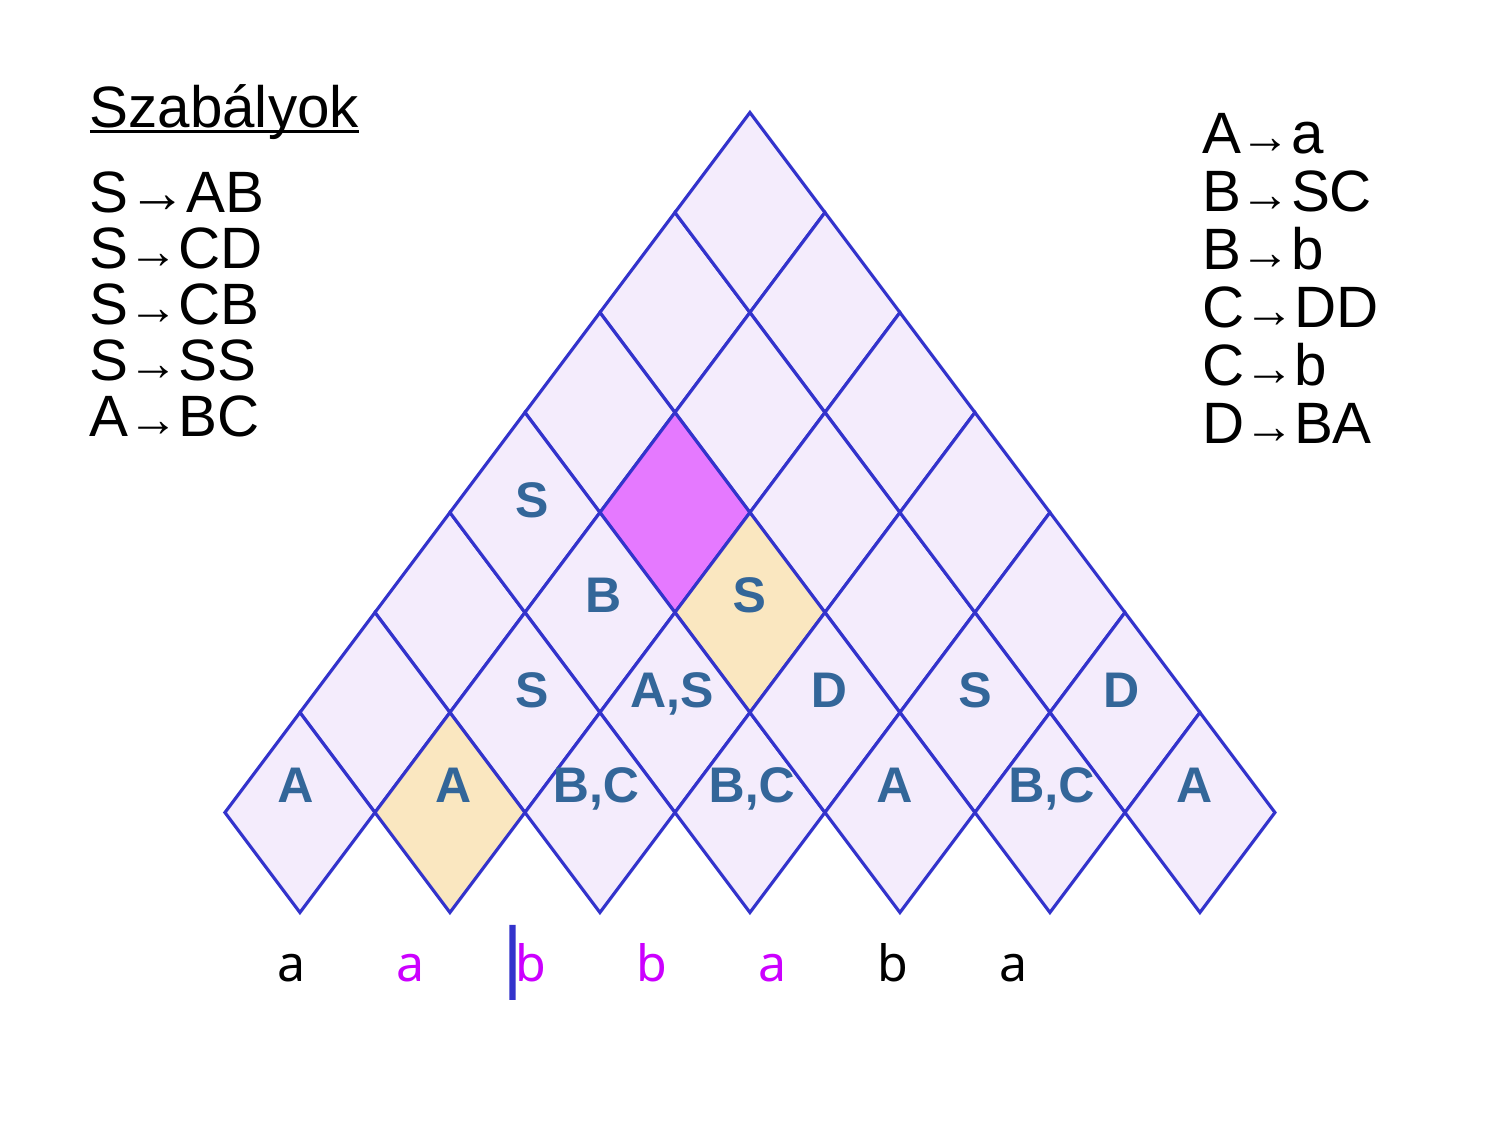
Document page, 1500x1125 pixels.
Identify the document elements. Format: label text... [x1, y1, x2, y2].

text_box [380, 820, 520, 913]
text_box [224, 763, 370, 913]
text_box a a b b a b a [513, 924, 1250, 999]
text_box [530, 820, 670, 913]
text_box [980, 820, 1120, 913]
text_box a a b b a b a [262, 924, 512, 999]
text_box [680, 820, 820, 913]
text_box [830, 820, 970, 913]
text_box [74, 74, 1413, 464]
text_box [1130, 820, 1270, 913]
text_box S S B,C S A,D S D S,B C B S S A,S D S D A A B,C B,C A B,C A [262, 174, 1475, 820]
